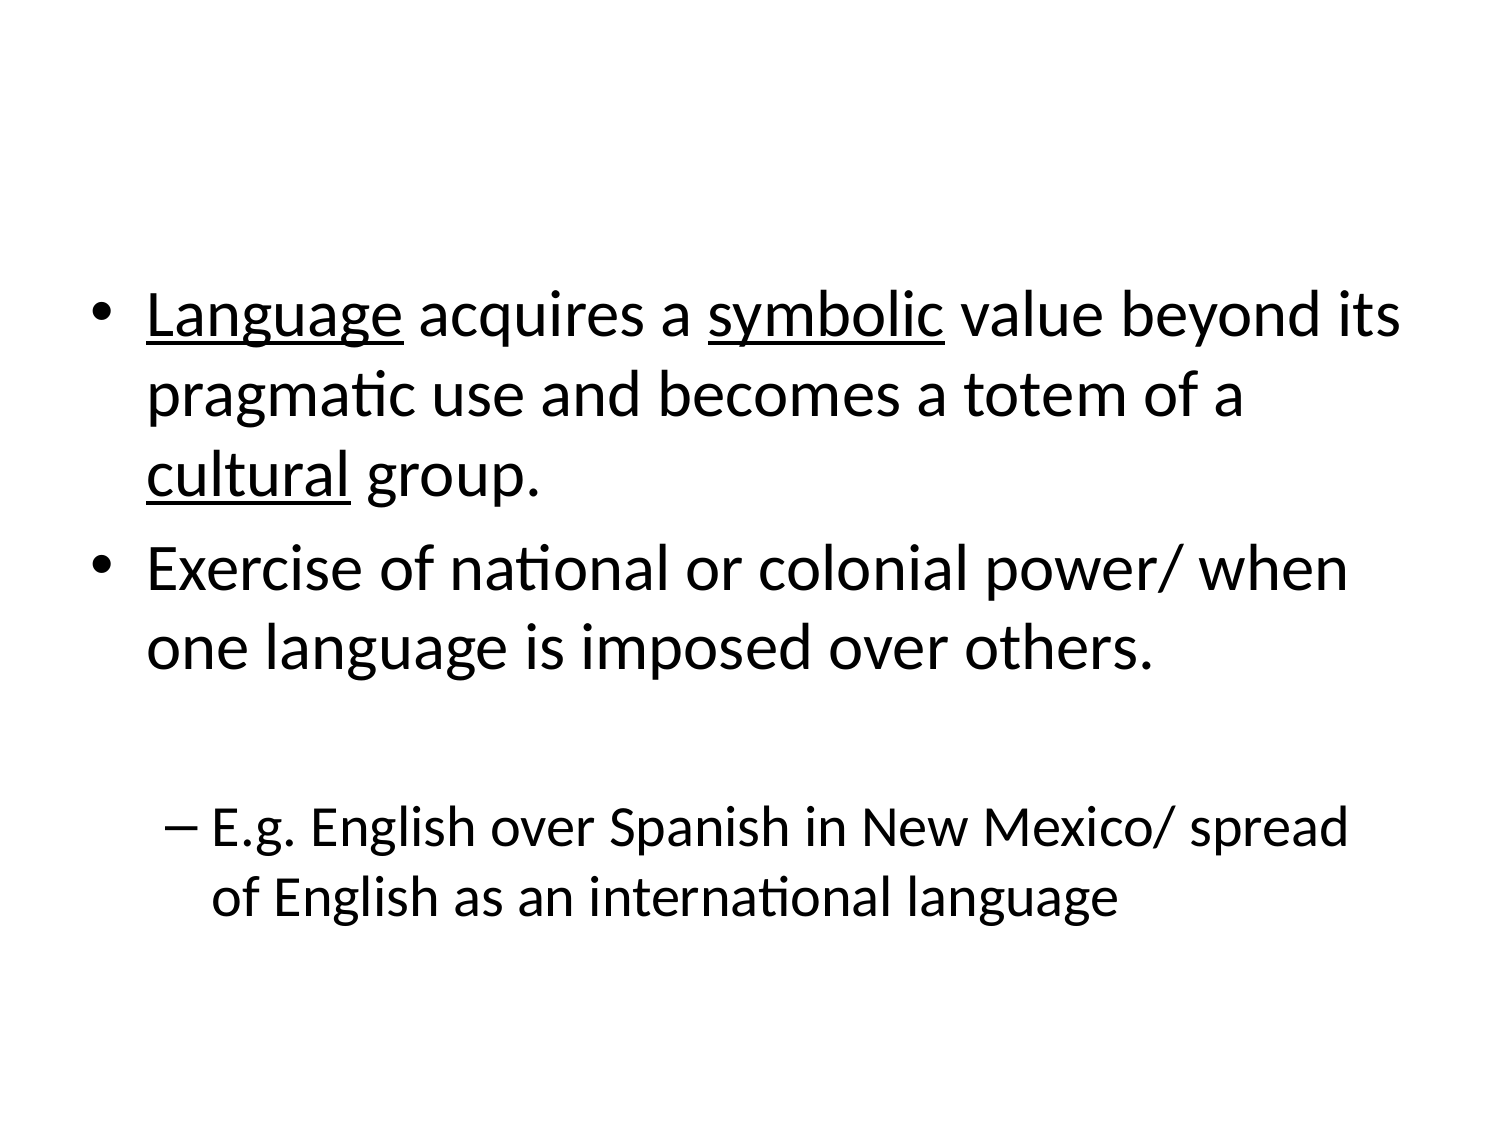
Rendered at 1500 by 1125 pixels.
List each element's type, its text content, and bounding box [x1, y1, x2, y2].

list Language acquires a symbolic value beyond its pragmatic use and becomes a totem of a cultural group. Exercise of national or colonial power/ when one language is imposed over others. E.g. English over Spanish in New Mexico/ spread of English as an international language [75, 262, 1425, 1005]
